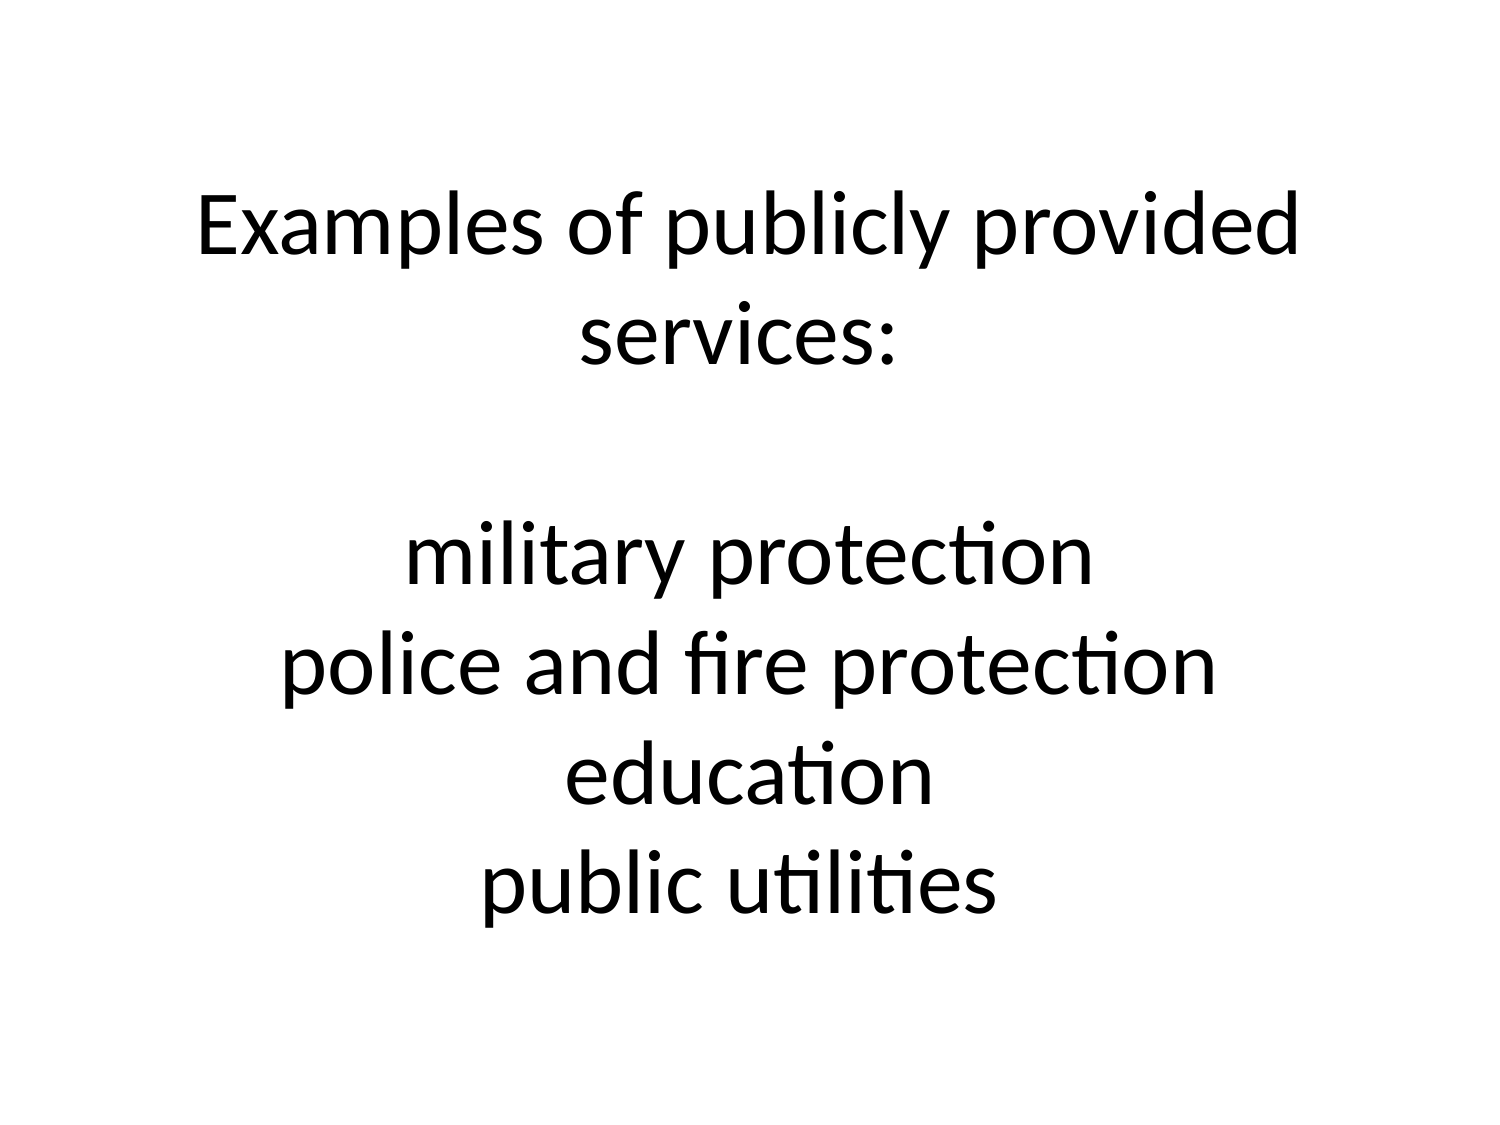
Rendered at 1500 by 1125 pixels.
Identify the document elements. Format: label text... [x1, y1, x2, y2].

title Examples of publicly provided services: military protection police and fire protection education public utilities [74, 44, 1426, 1051]
